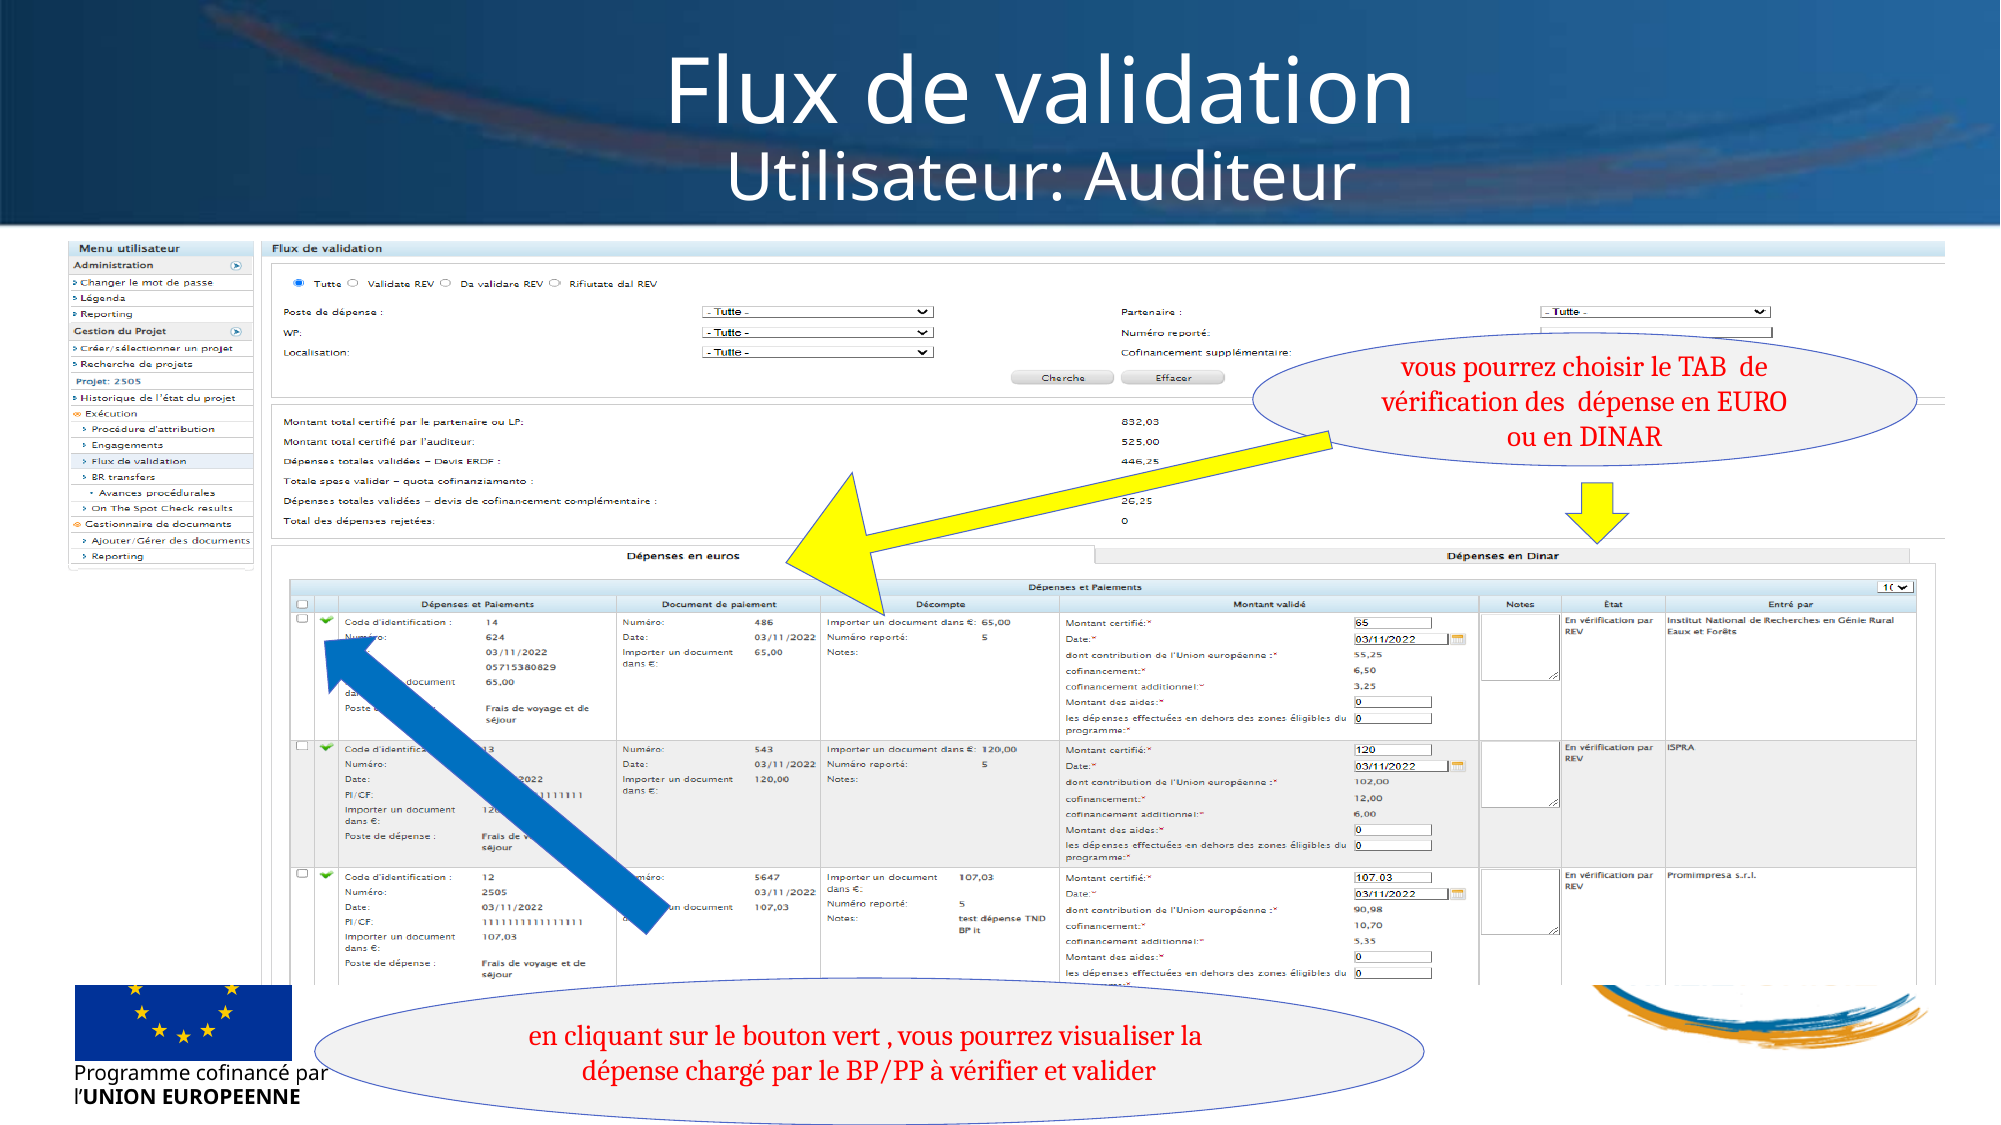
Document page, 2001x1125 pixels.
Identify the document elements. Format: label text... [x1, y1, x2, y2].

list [59, 241, 1946, 985]
picture [0, 0, 2000, 229]
picture [1559, 985, 1942, 1085]
title Flux de validation Utilisateur: Auditeur [137, 36, 1945, 225]
picture [75, 985, 292, 1061]
text_box en cliquant sur le bouton vert , vous pourrez visualiser la dépense chargé par le BP/PP à vérifier et valider [314, 985, 1425, 1125]
